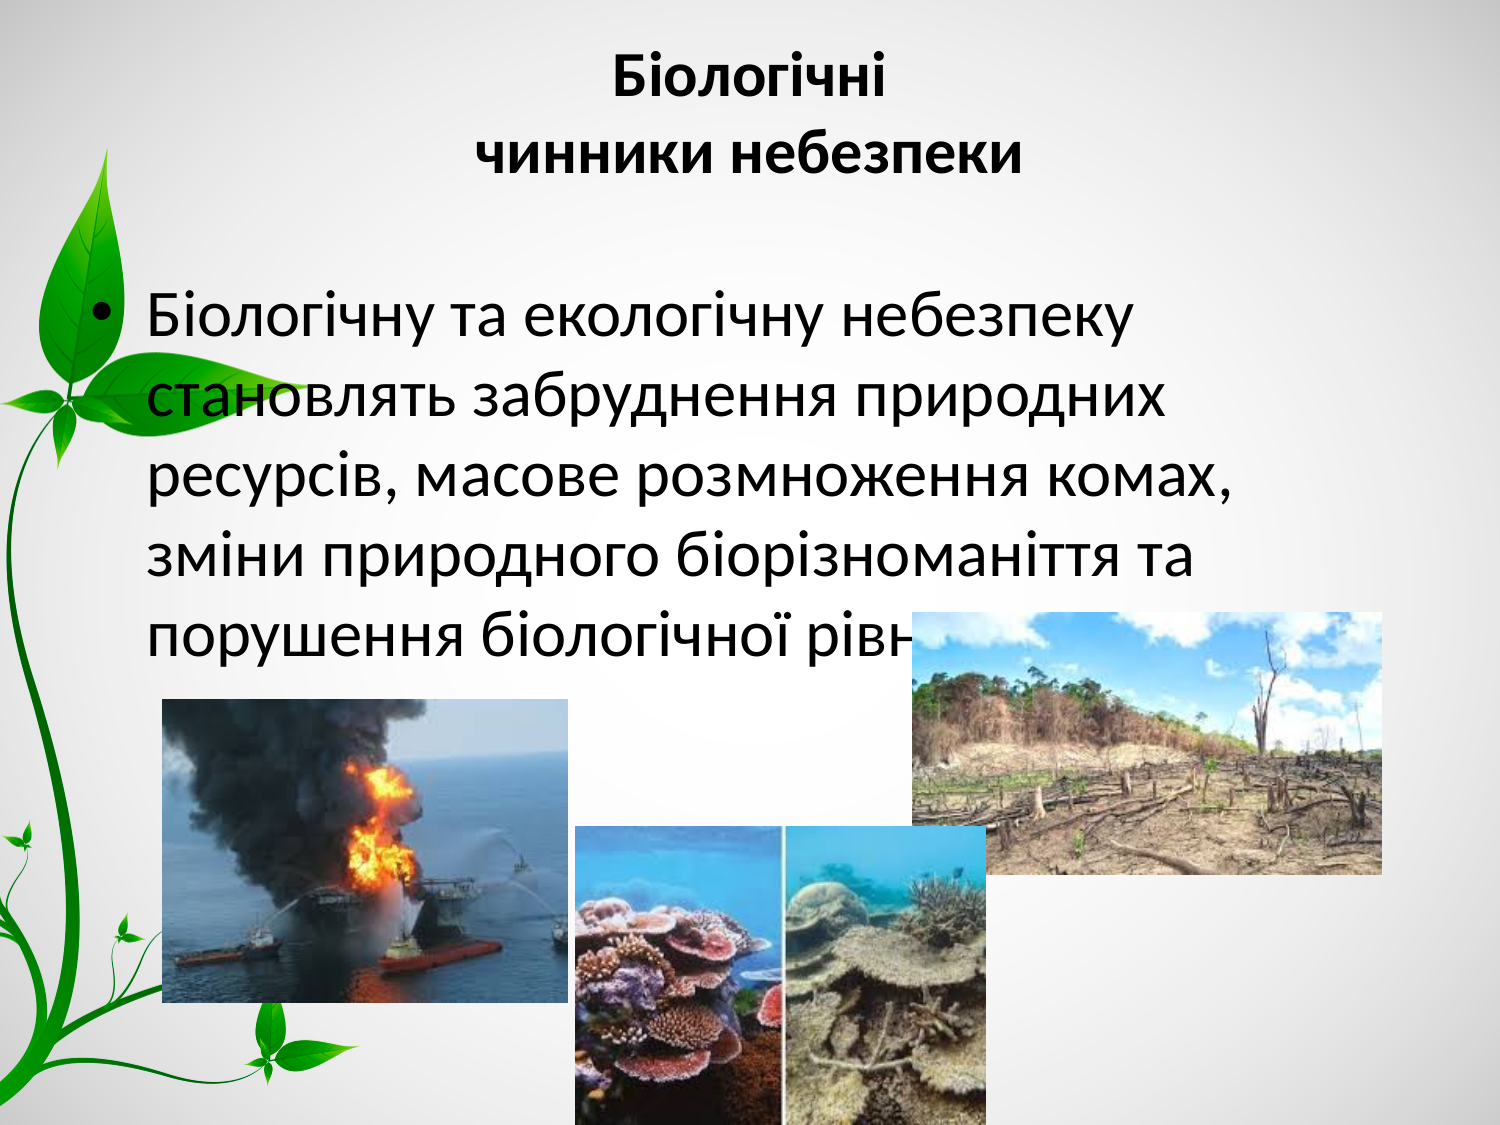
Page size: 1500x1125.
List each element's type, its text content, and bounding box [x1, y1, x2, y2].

picture [0, 0, 1500, 1125]
list Біологічну та екологічну небезпеку становлять забруднення природних ресурсів, масове розмноження комах, зміни природного біорізноманіття та порушення біологічної рівноваги. [75, 262, 1425, 1005]
title Біологічні чинники небезпеки [75, 24, 1425, 195]
